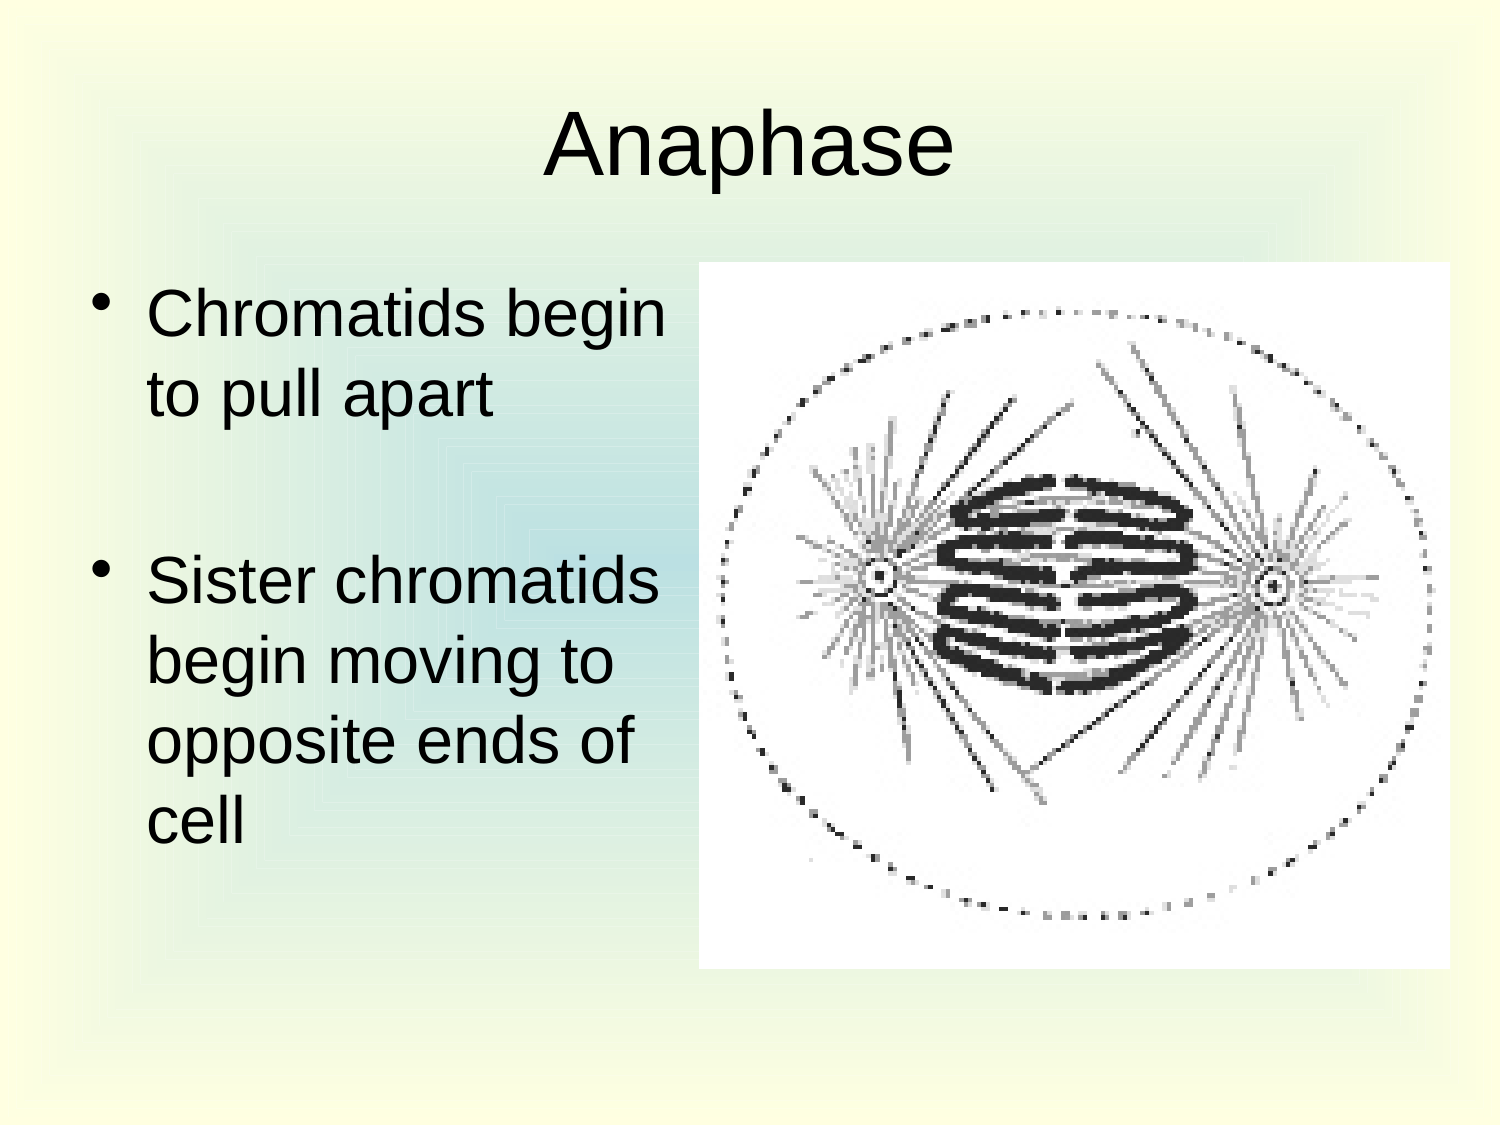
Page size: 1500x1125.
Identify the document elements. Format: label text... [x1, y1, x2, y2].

picture [699, 262, 1451, 969]
list Chromatids begin to pull apart Sister chromatids begin moving to opposite ends of cell [74, 262, 713, 1006]
title Anaphase [74, 44, 1426, 233]
